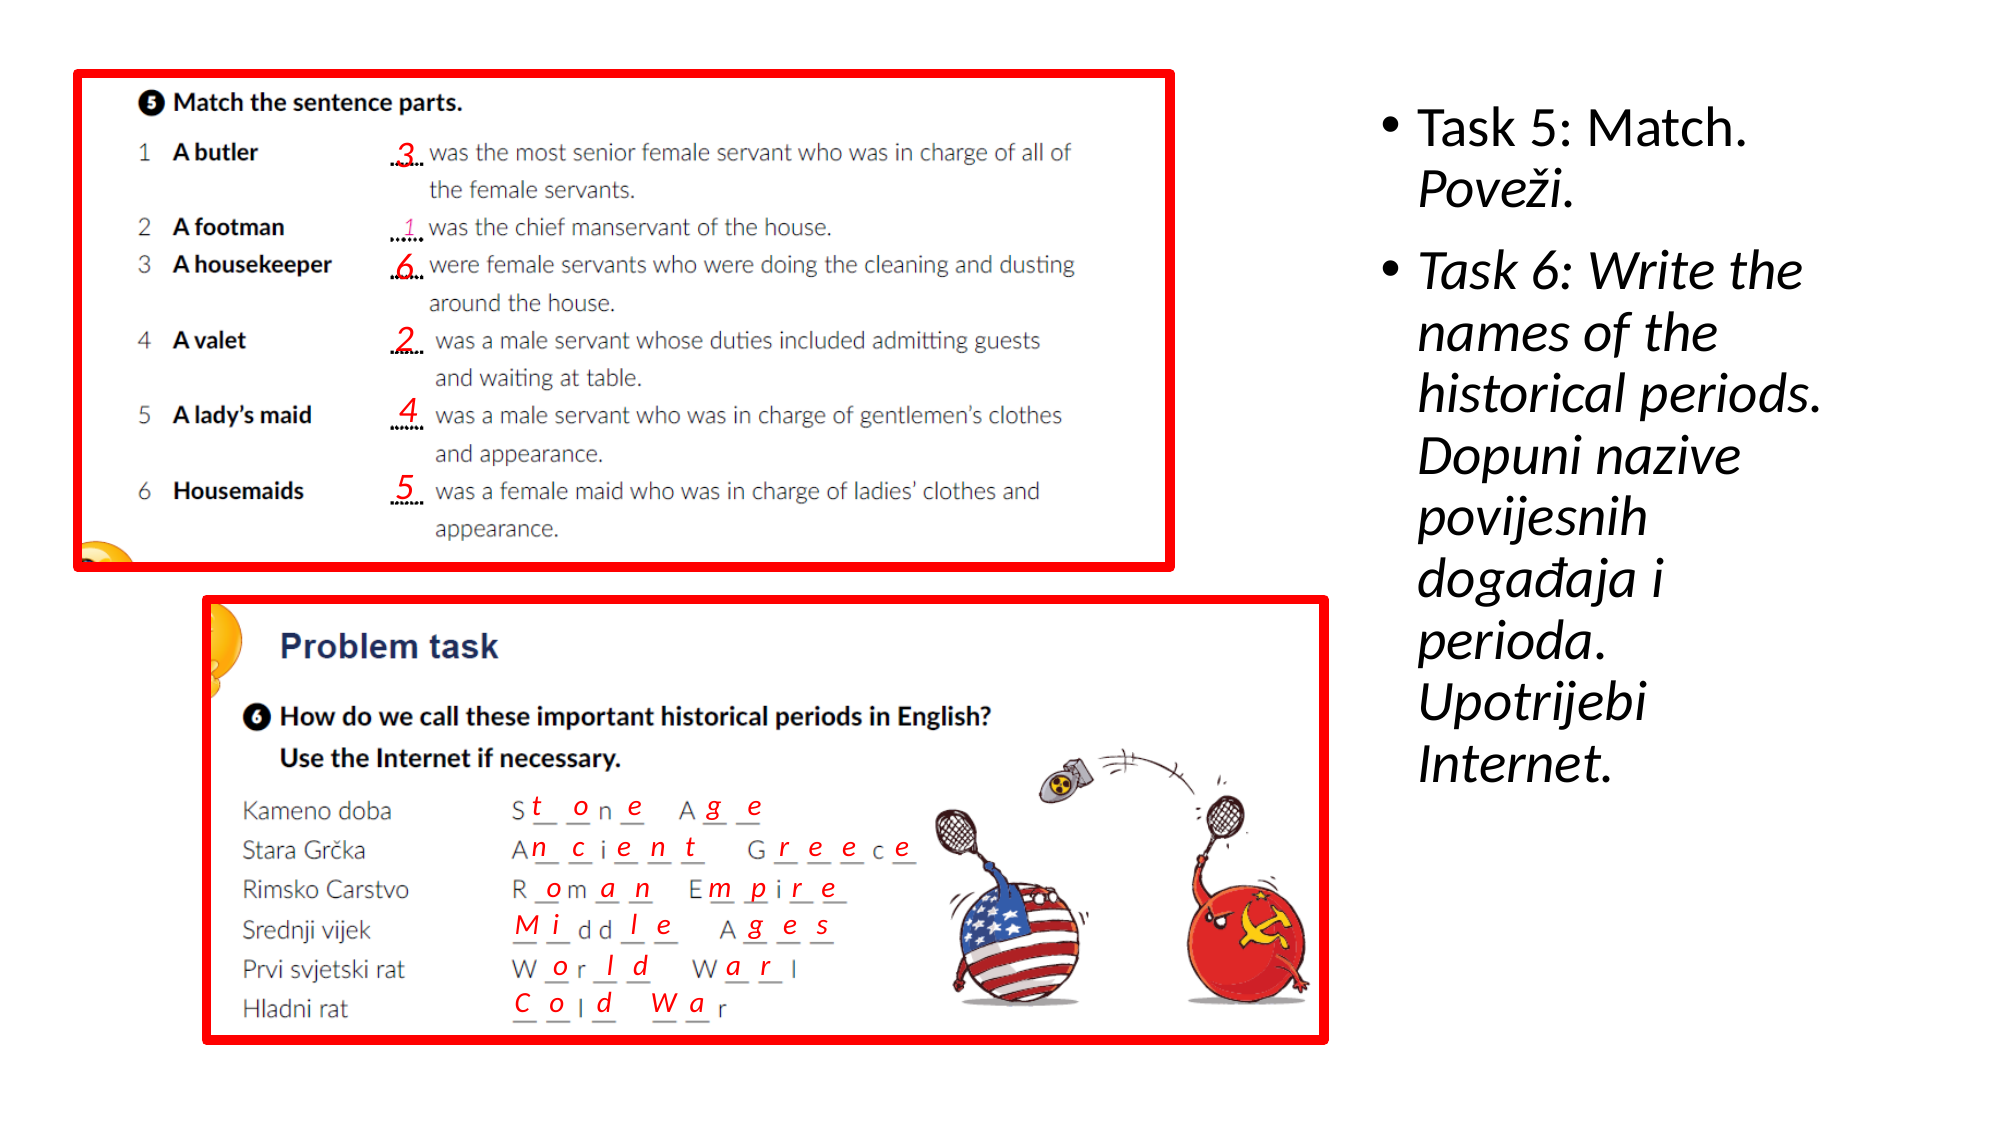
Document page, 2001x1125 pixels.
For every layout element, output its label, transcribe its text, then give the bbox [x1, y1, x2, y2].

picture [82, 78, 1166, 563]
picture [210, 603, 1320, 1036]
list Task 5: Match. Poveži. Task 6: Write the names of the historical periods. Dopuni nazive povijesnih događaja i perioda. Upotrijebi Internet. [1365, 89, 1858, 803]
